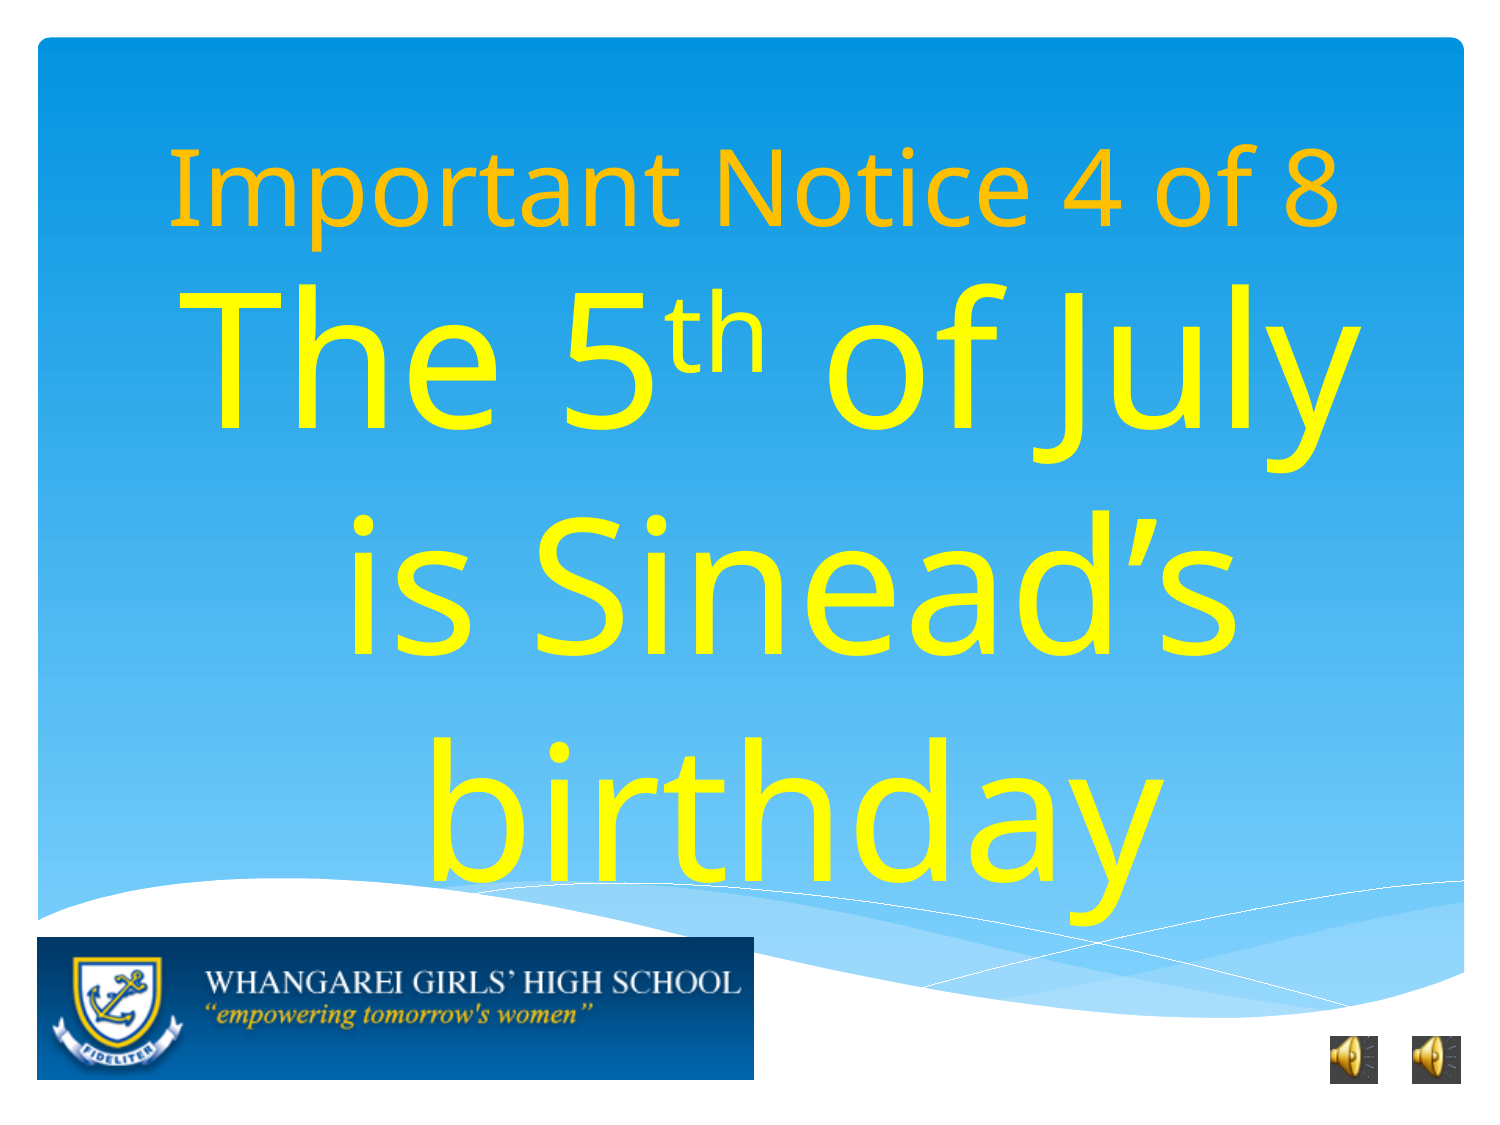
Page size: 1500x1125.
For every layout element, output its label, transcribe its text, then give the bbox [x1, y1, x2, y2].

picture [1328, 1034, 1380, 1086]
text_box The 5th of July is Sinead’s birthday [149, 231, 1391, 963]
text_box Important Notice 4 of 8 [149, 37, 1362, 255]
picture [1411, 1034, 1462, 1086]
picture [37, 937, 754, 1080]
